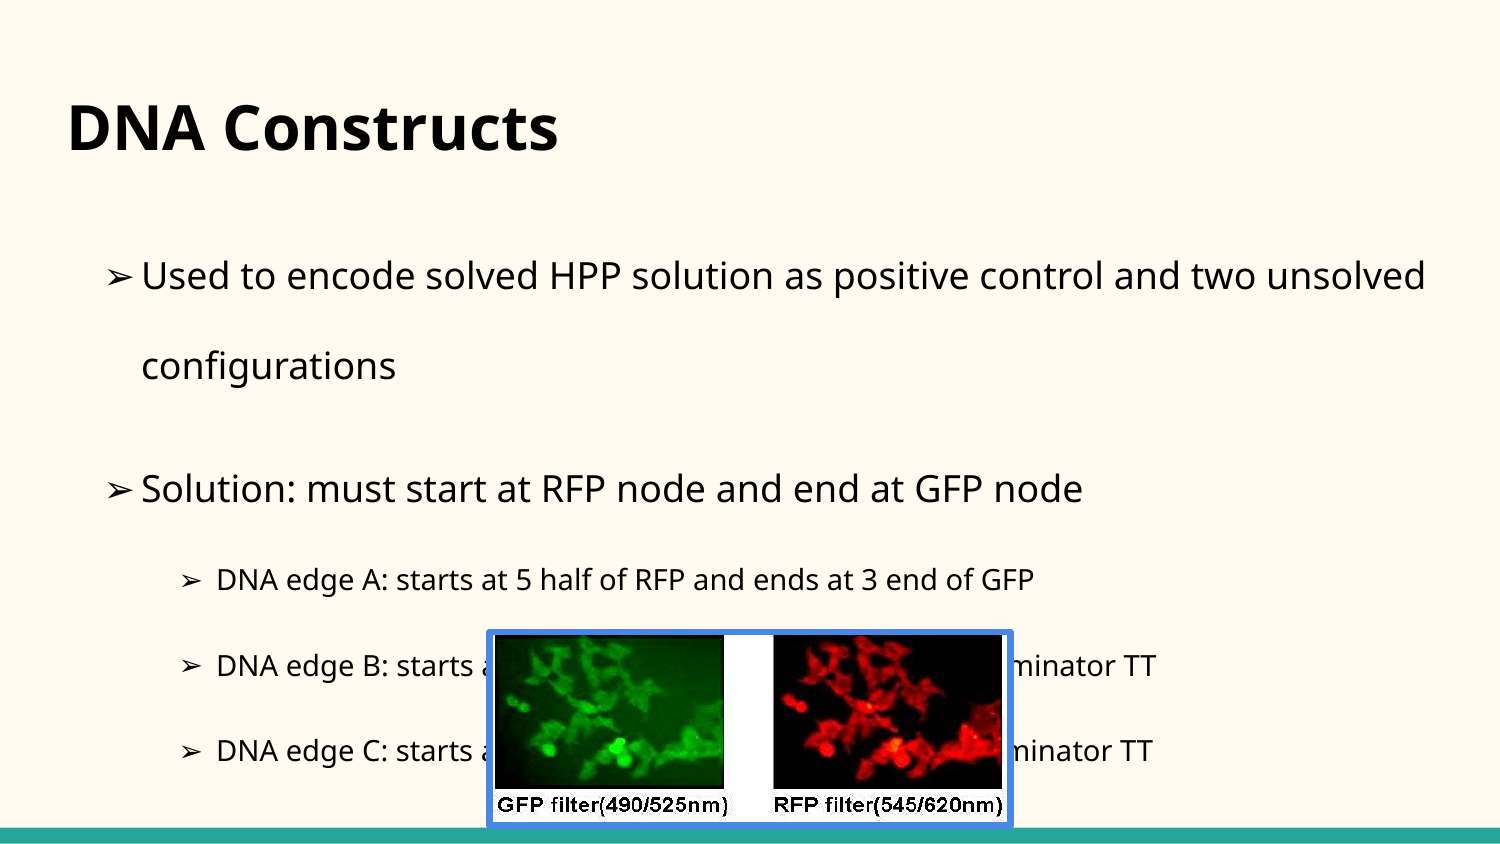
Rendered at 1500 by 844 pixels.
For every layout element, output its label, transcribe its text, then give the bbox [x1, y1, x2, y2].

list Used to encode solved HPP solution as positive control and two unsolved configurations Solution: must start at RFP node and end at GFP node DNA edge A: starts at 5 half of RFP and ends at 3 end of GFP DNA edge B: starts at 3 half of GFP and ends at double terminator TT DNA edge C: starts at 3 half of RFP and ends at double terminator TT [51, 192, 1449, 750]
picture [492, 634, 1008, 823]
title DNA Constructs [51, 72, 1449, 174]
